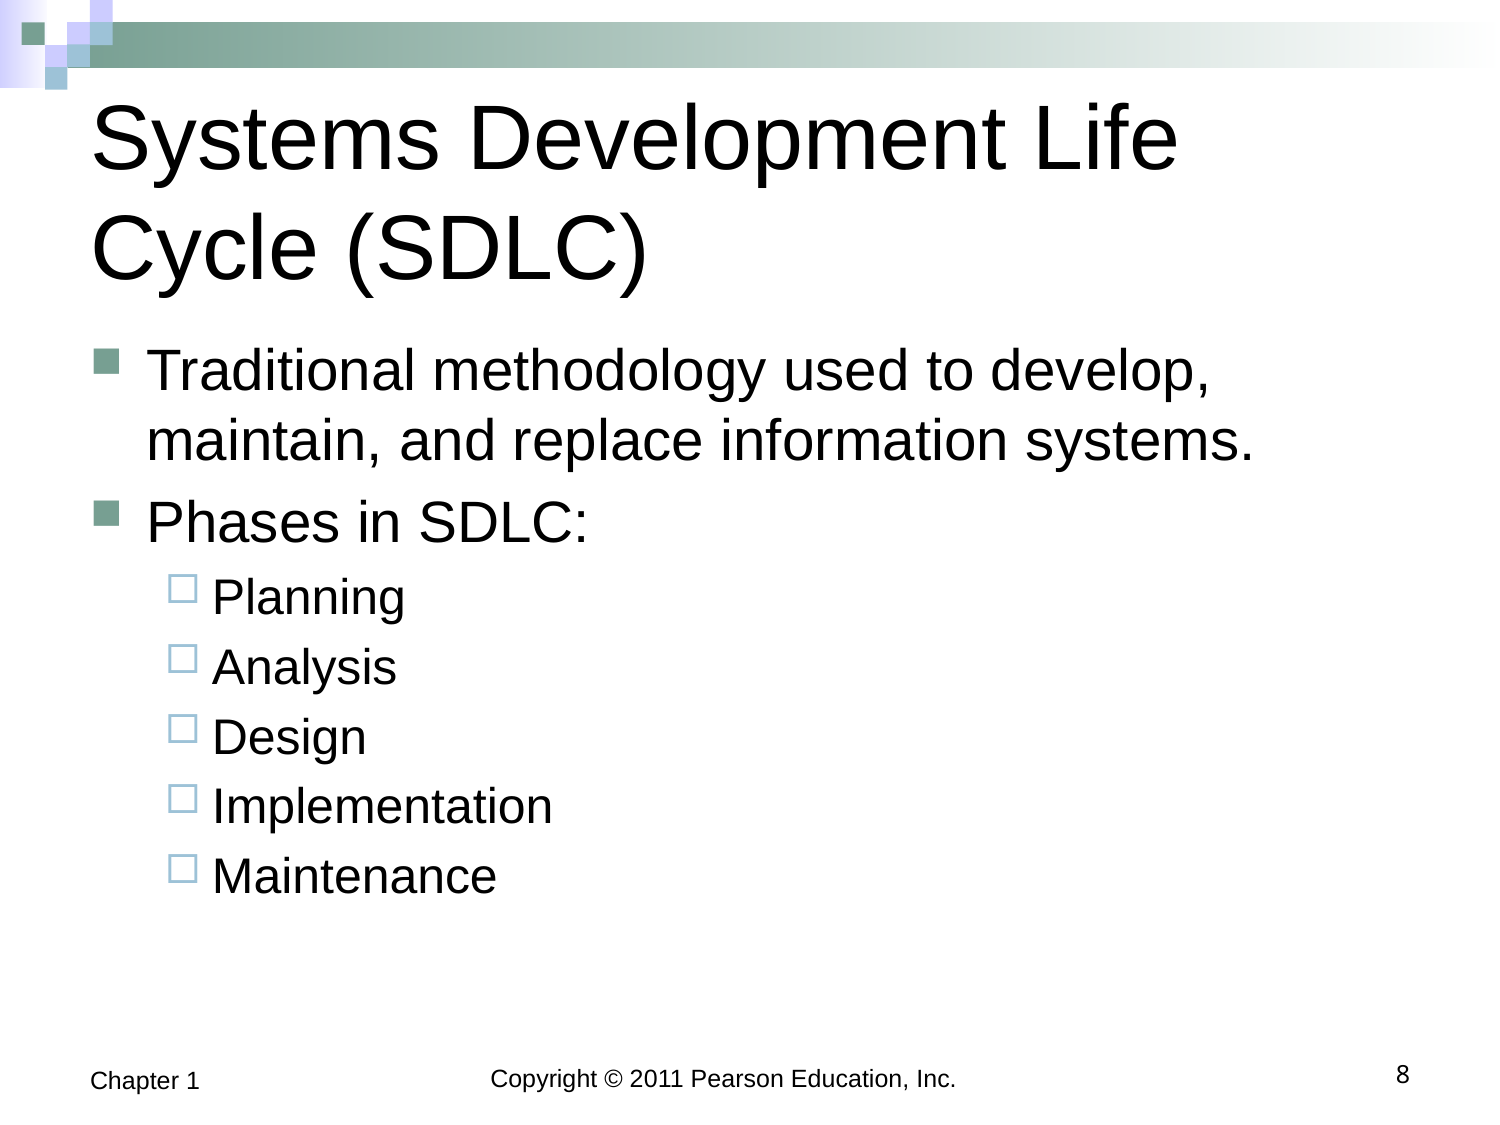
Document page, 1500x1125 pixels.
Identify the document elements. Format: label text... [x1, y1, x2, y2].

slide_number Chapter 1 [74, 1024, 426, 1103]
title Systems Development Life Cycle (SDLC) [75, 75, 1425, 300]
slide_number 8 [1074, 1024, 1426, 1101]
list Traditional methodology used to develop, maintain, and replace information systems. Phases in SDLC: Planning Analysis Design Implementation Maintenance [75, 324, 1425, 963]
footer Copyright © 2011 Pearson Education, Inc. [426, 1024, 1074, 1101]
